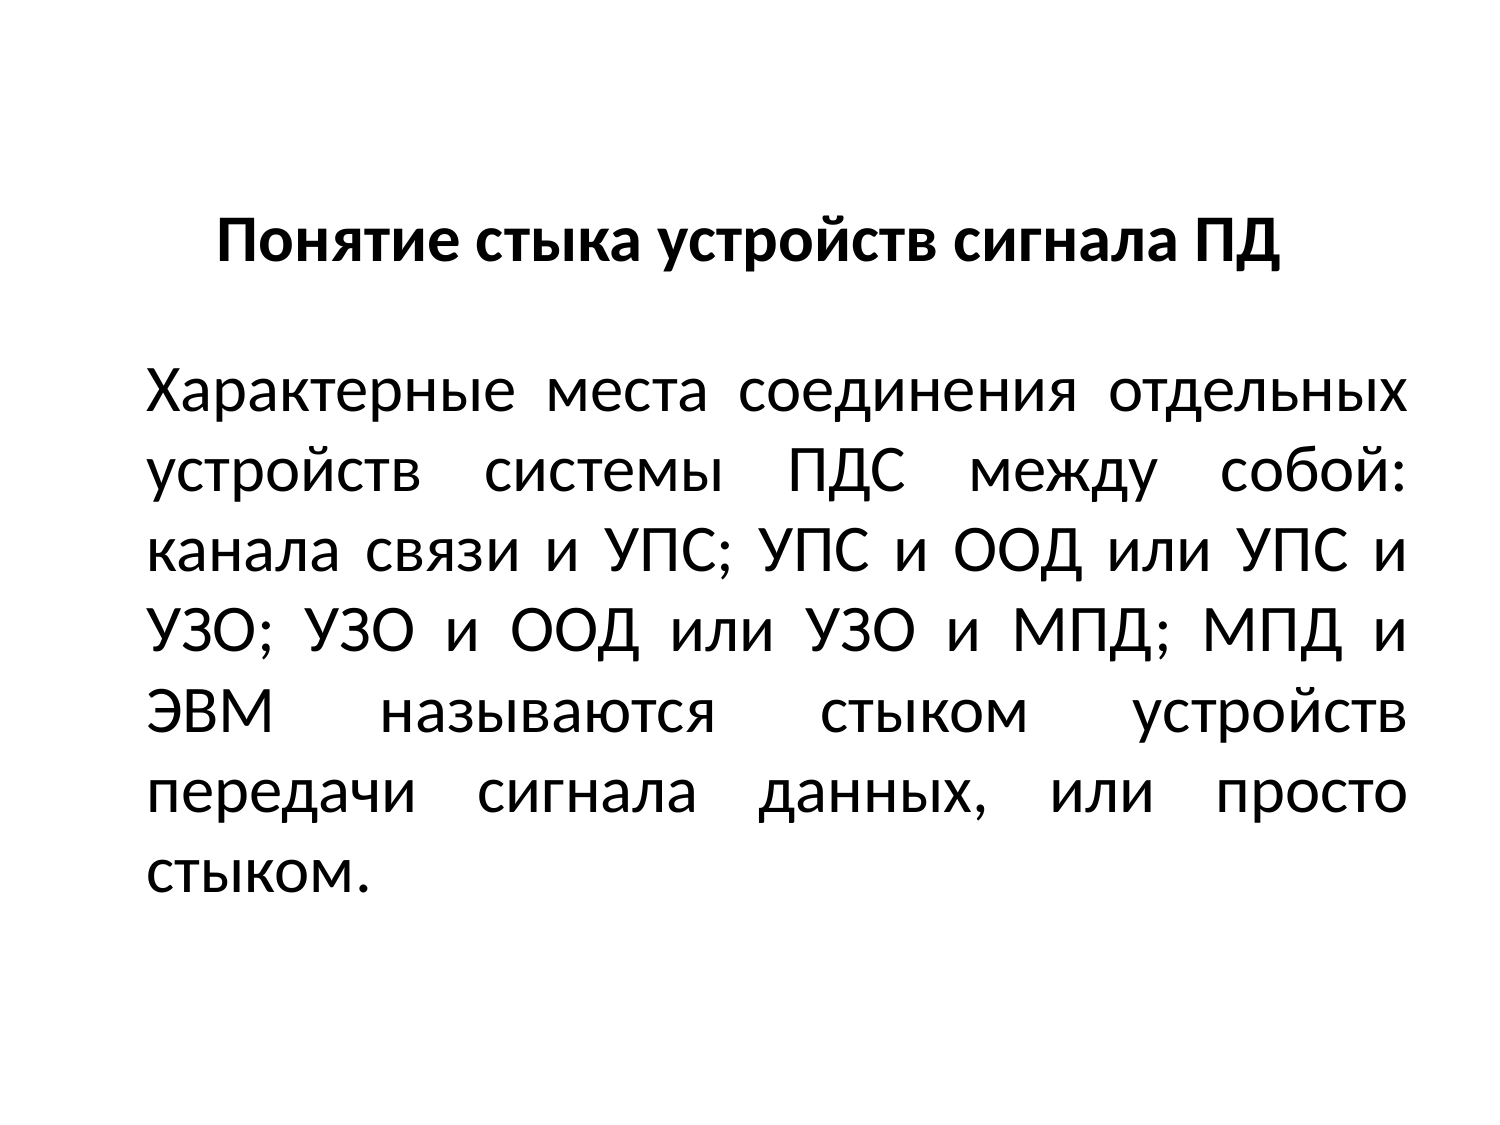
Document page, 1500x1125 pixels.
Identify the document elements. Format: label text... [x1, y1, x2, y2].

list Характерные места соединения отдельных устройств системы ПДС между собой: канала связи и УПС; УПС и ООД или УПС и УЗО; УЗО и ООД или УЗО и МПД; МПД и ЭВМ называются стыком устройств передачи сигнала данных, или просто стыком. [75, 337, 1425, 1005]
title Понятие стыка устройств сигнала ПД [75, 45, 1425, 337]
